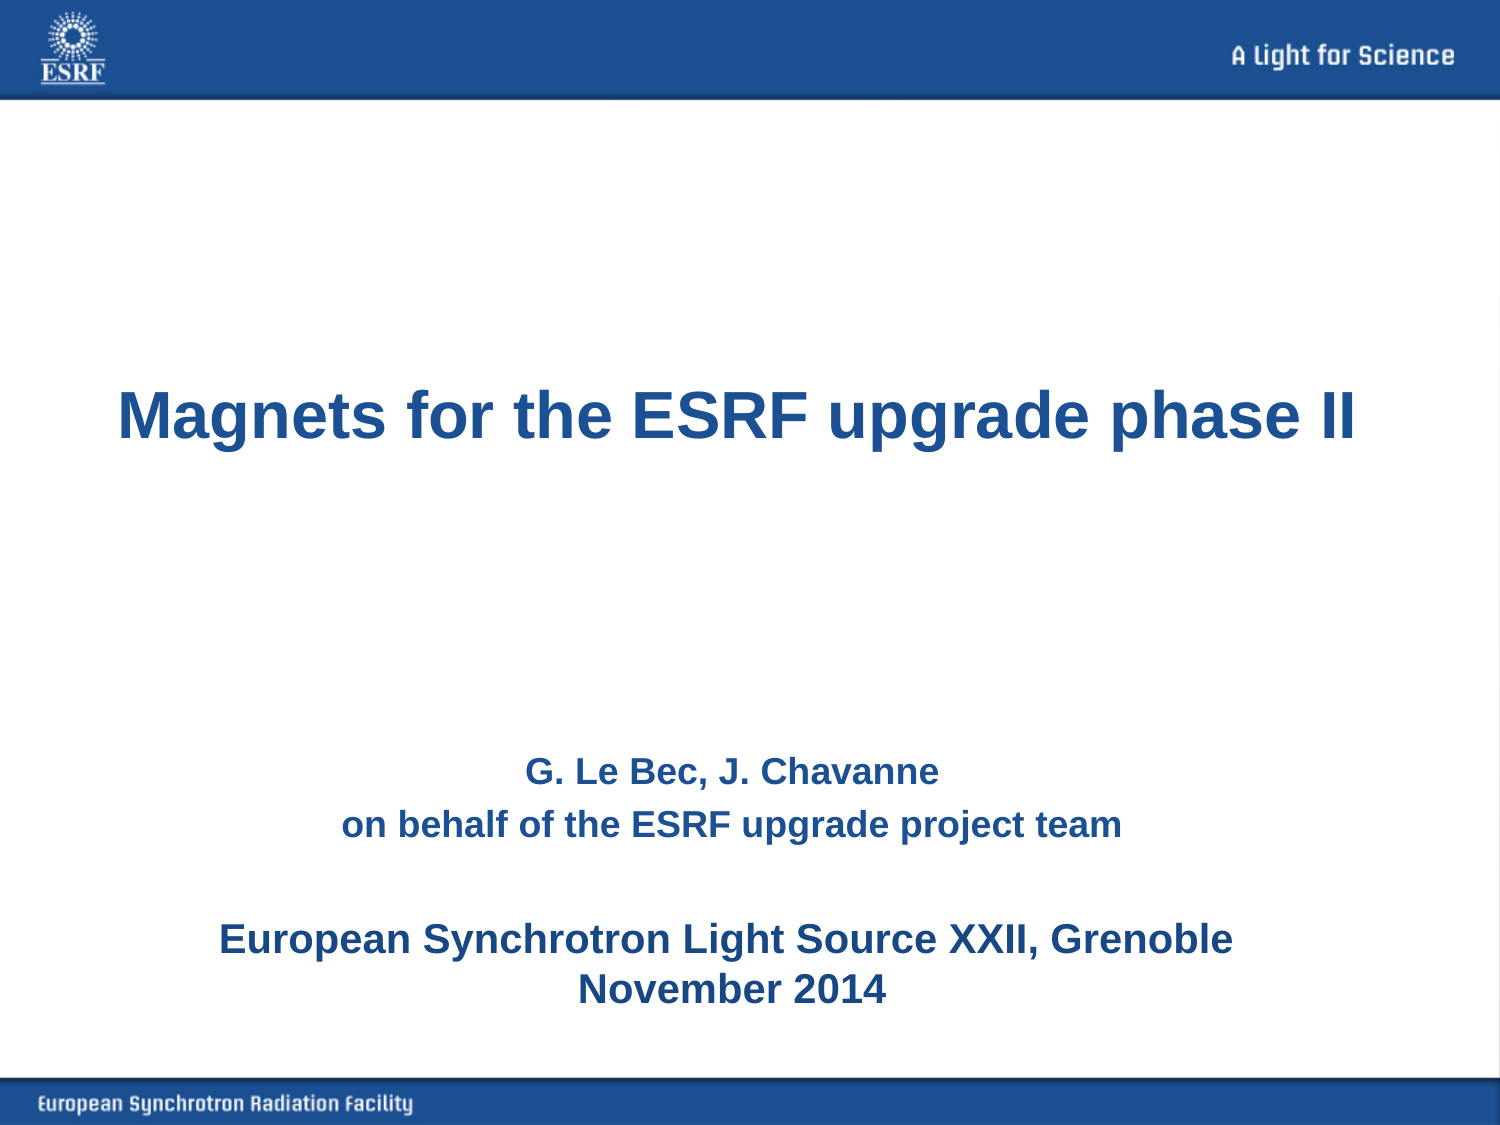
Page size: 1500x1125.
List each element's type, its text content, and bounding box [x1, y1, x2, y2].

title Magnets for the ESRF upgrade phase II [100, 290, 1376, 533]
picture [0, 0, 1500, 1125]
subtitle G. Le Bec, J. Chavanne on behalf of the ESRF upgrade project team European Synchrotron Light Source XXII, Grenoble November 2014 [123, 739, 1341, 977]
